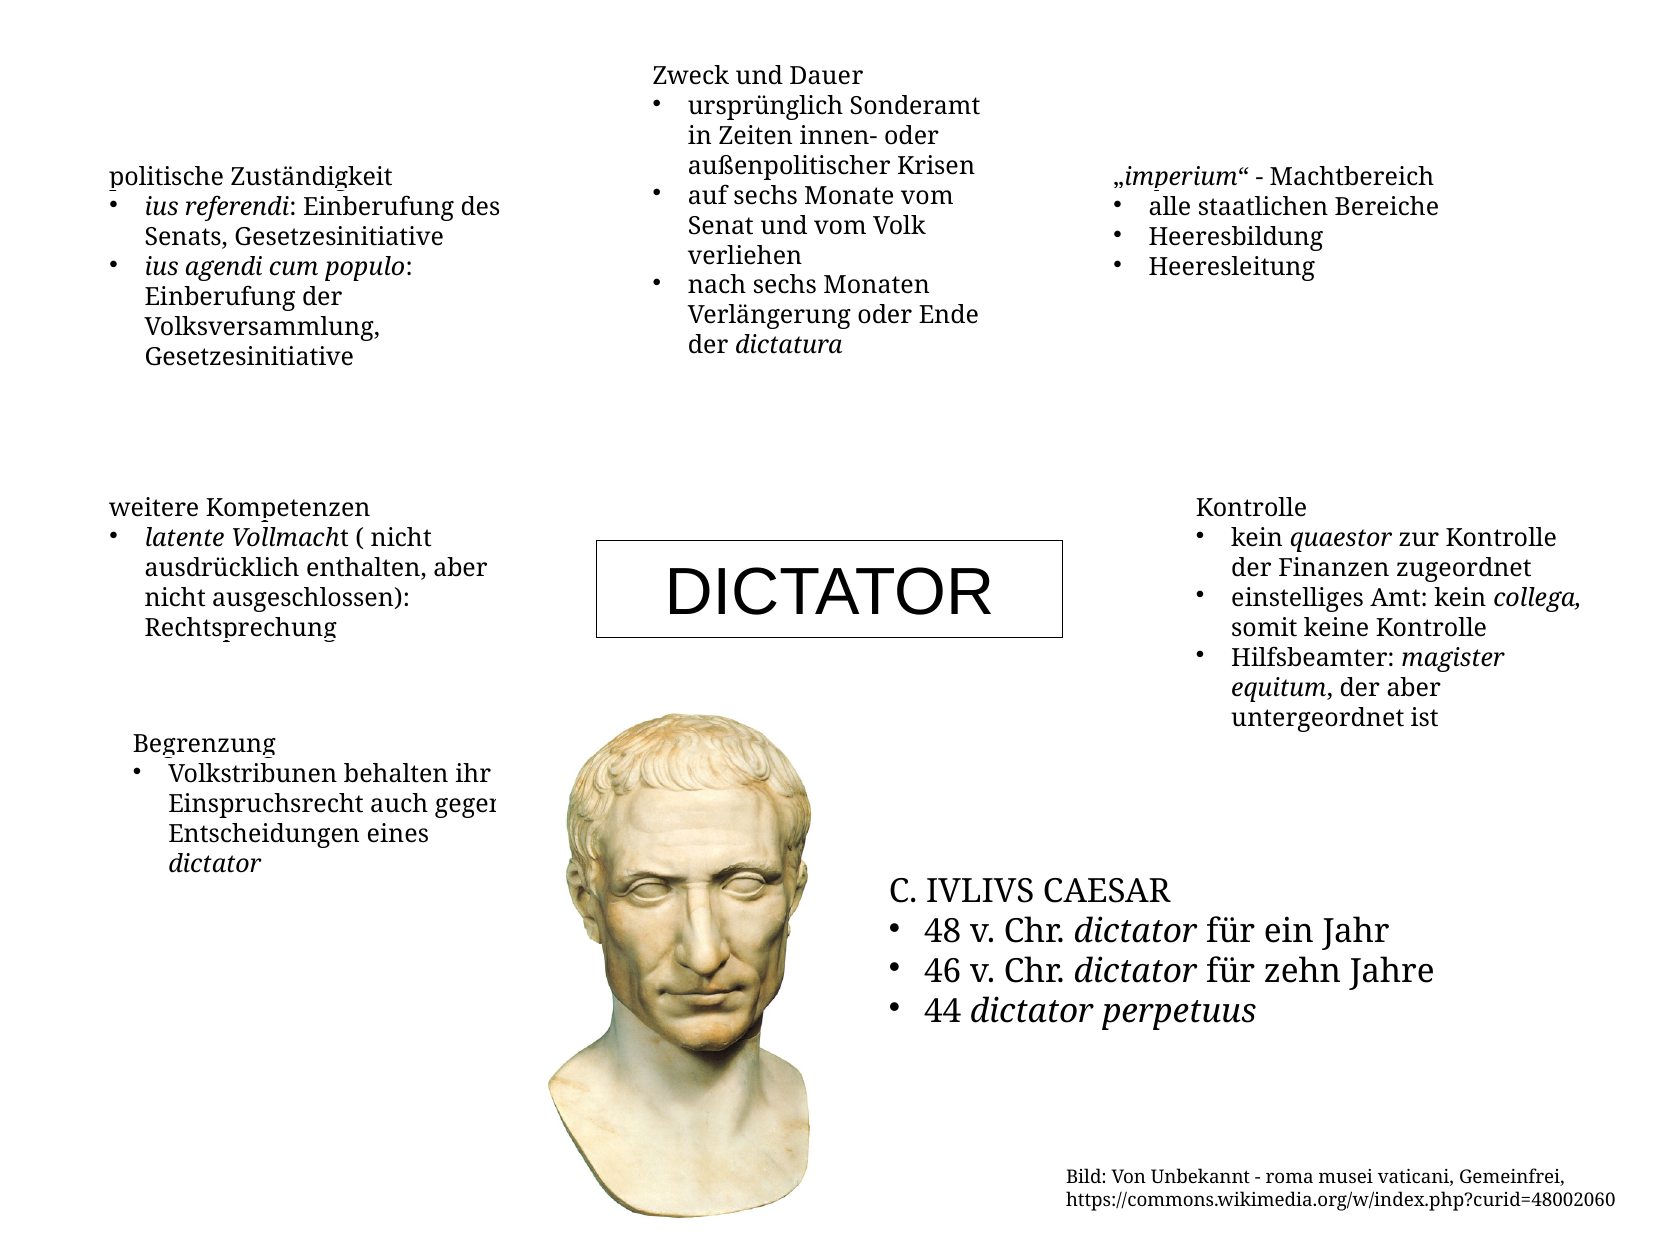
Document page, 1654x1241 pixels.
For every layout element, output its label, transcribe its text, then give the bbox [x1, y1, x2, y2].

picture [495, 708, 879, 1220]
text_box weitere Kompetenzen latente Vollmacht ( nicht ausdrücklich enthalten, aber nicht ausgeschlossen): Rechtsprechung [94, 484, 544, 650]
text_box „imperium“ - Machtbereich alle staatlichen Bereiche Heeresbildung Heeresleitung [1098, 153, 1607, 343]
text_box Kontrolle kein quaestor zur Kontrolle der Finanzen zugeordnet einstelliges Amt: kein collega, somit keine Kontrolle Hilfsbeamter: magister equitum, der aber untergeordnet ist [1181, 484, 1607, 702]
text_box Bild: Von Unbekannt - roma musei vaticani, Gemeinfrei, https://commons.wikimedia.org/w/index.php?curid=48002060 [1051, 1157, 1630, 1223]
text_box DICTATOR [596, 540, 1063, 638]
text_box C. IVLIVS CAESAR 48 v. Chr. dictator für ein Jahr 46 v. Chr. dictator für zehn Jahre 44 dictator perpetuus [883, 862, 1477, 1111]
text_box Begrenzung Volkstribunen behalten ihr Einspruchsrecht auch gegen Entscheidungen eines dictator [118, 720, 490, 836]
text_box politische Zuständigkeit ius referendi: Einberufung des Senats, Gesetzesinitiative ius agendi cum populo: Einberufung der Volksversammlung, Gesetzesinitiative [94, 153, 567, 371]
text_box Zweck und Dauer ursprünglich Sonderamt in Zeiten innen- oder außenpolitischer Krisen auf sechs Monate vom Senat und vom Volk verliehen nach sechs Monaten Verlängerung oder Ende der dictatura [637, 52, 1016, 403]
